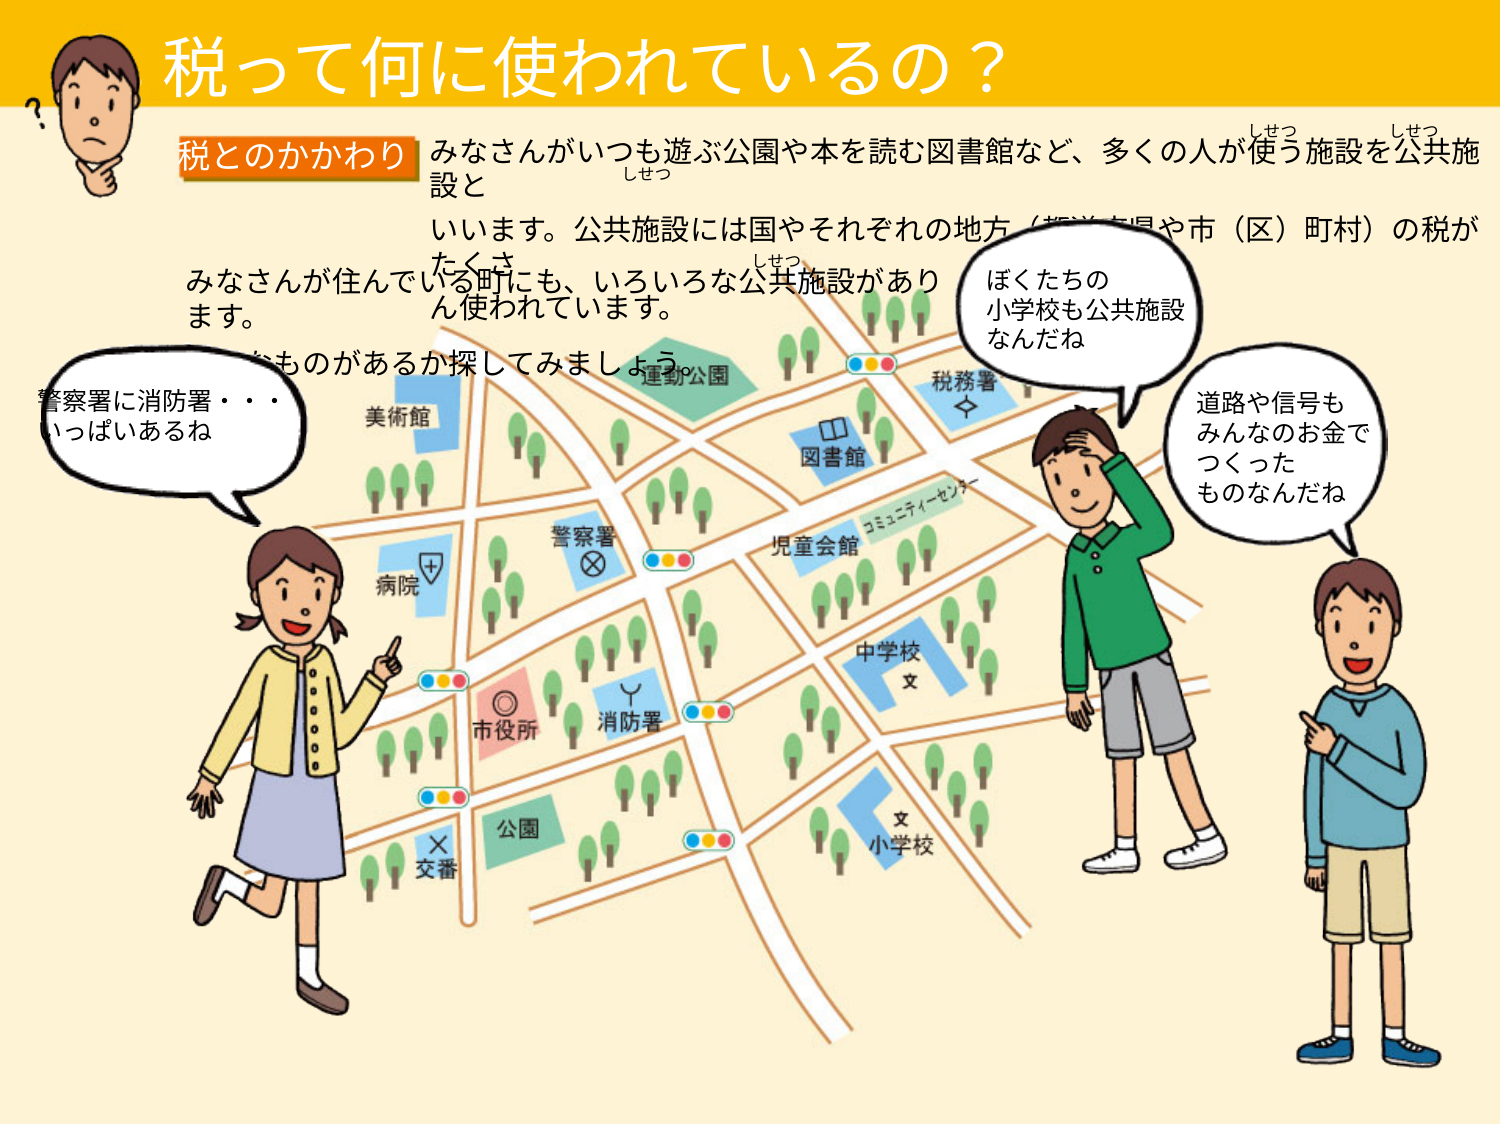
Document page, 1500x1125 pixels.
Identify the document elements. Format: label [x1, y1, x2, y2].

text_box [950, 219, 1208, 433]
text_box [1158, 338, 1389, 563]
text_box [40, 341, 313, 528]
text_box [0, 0, 1500, 1125]
